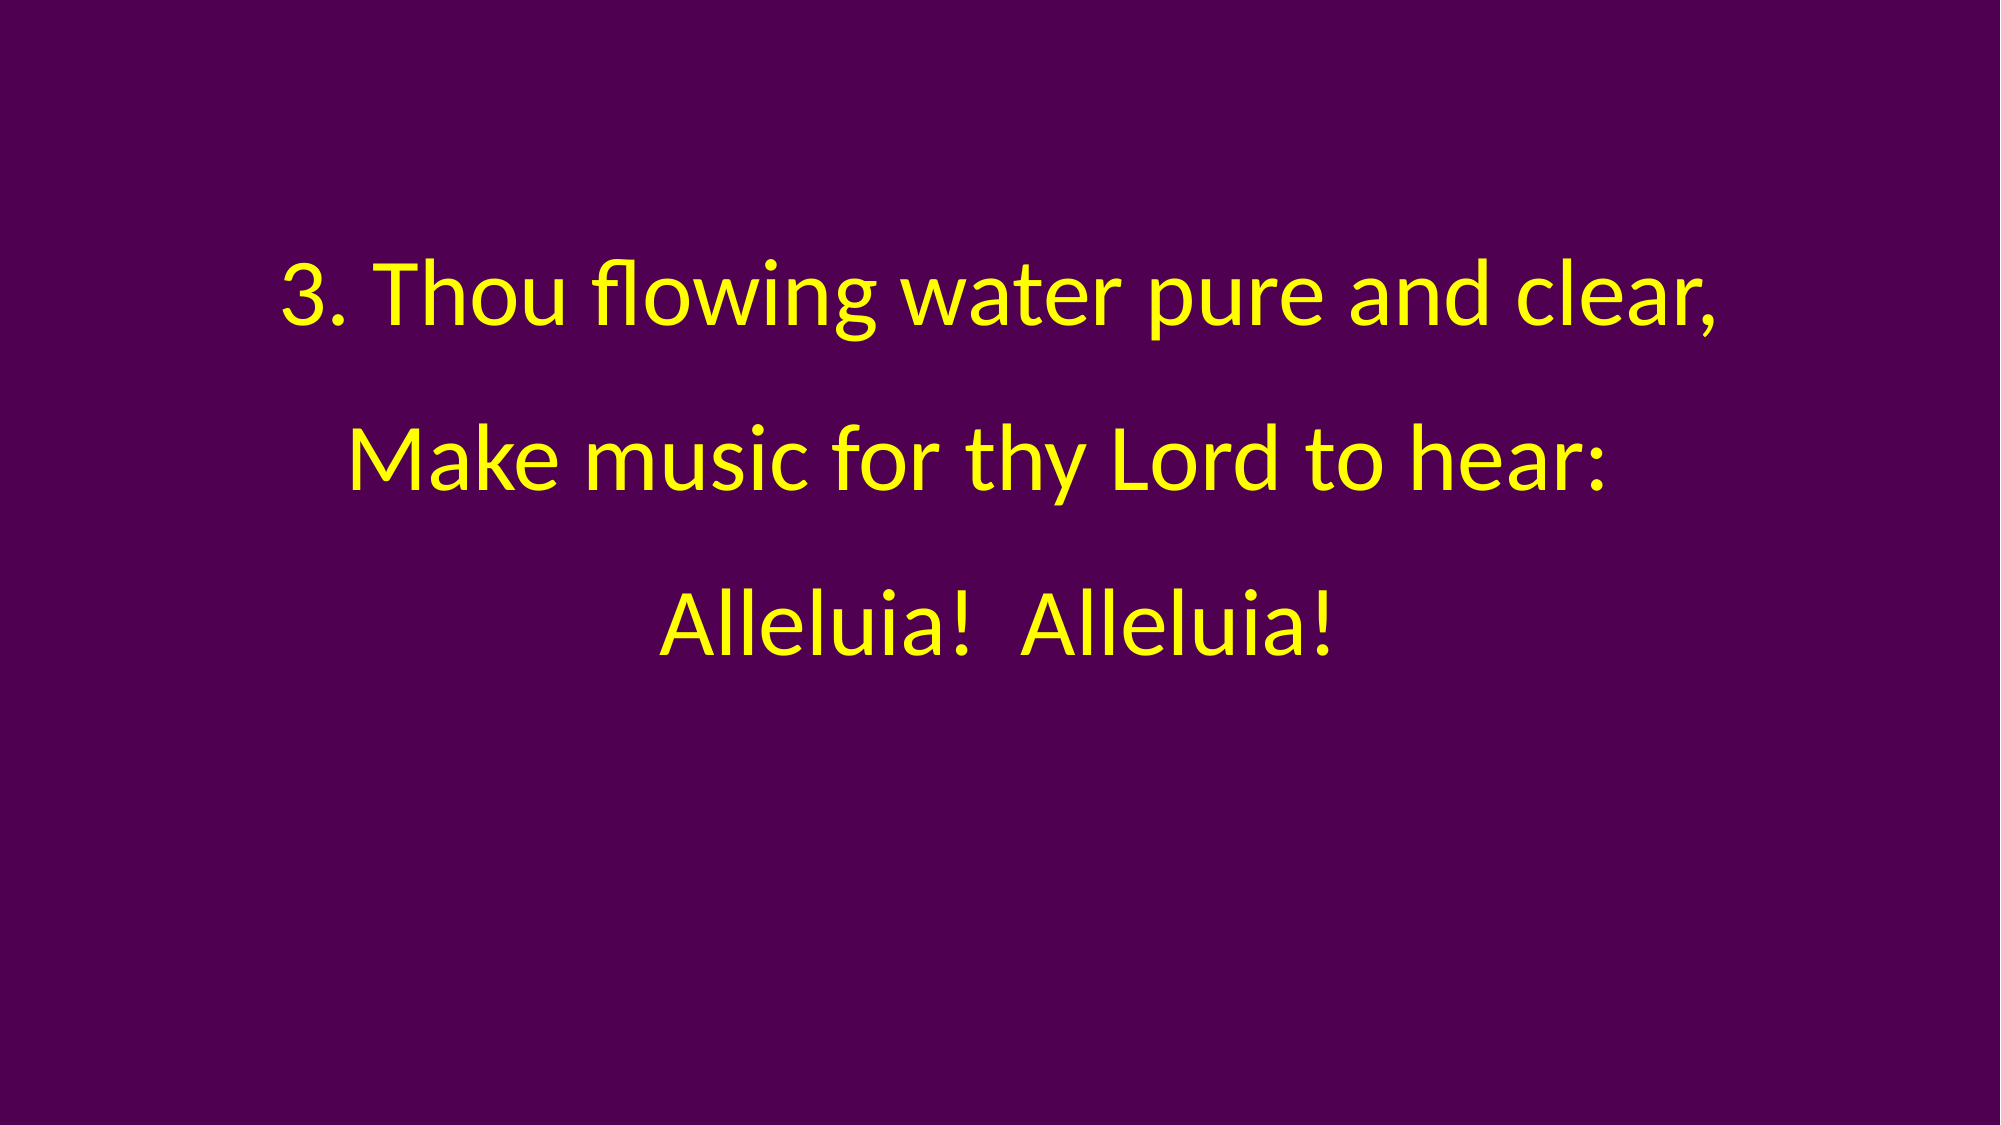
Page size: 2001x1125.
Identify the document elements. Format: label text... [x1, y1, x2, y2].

text_box 3. Thou flowing water pure and clear, Make music for thy Lord to hear: Alleluia! Alleluia! [26, 222, 1973, 683]
